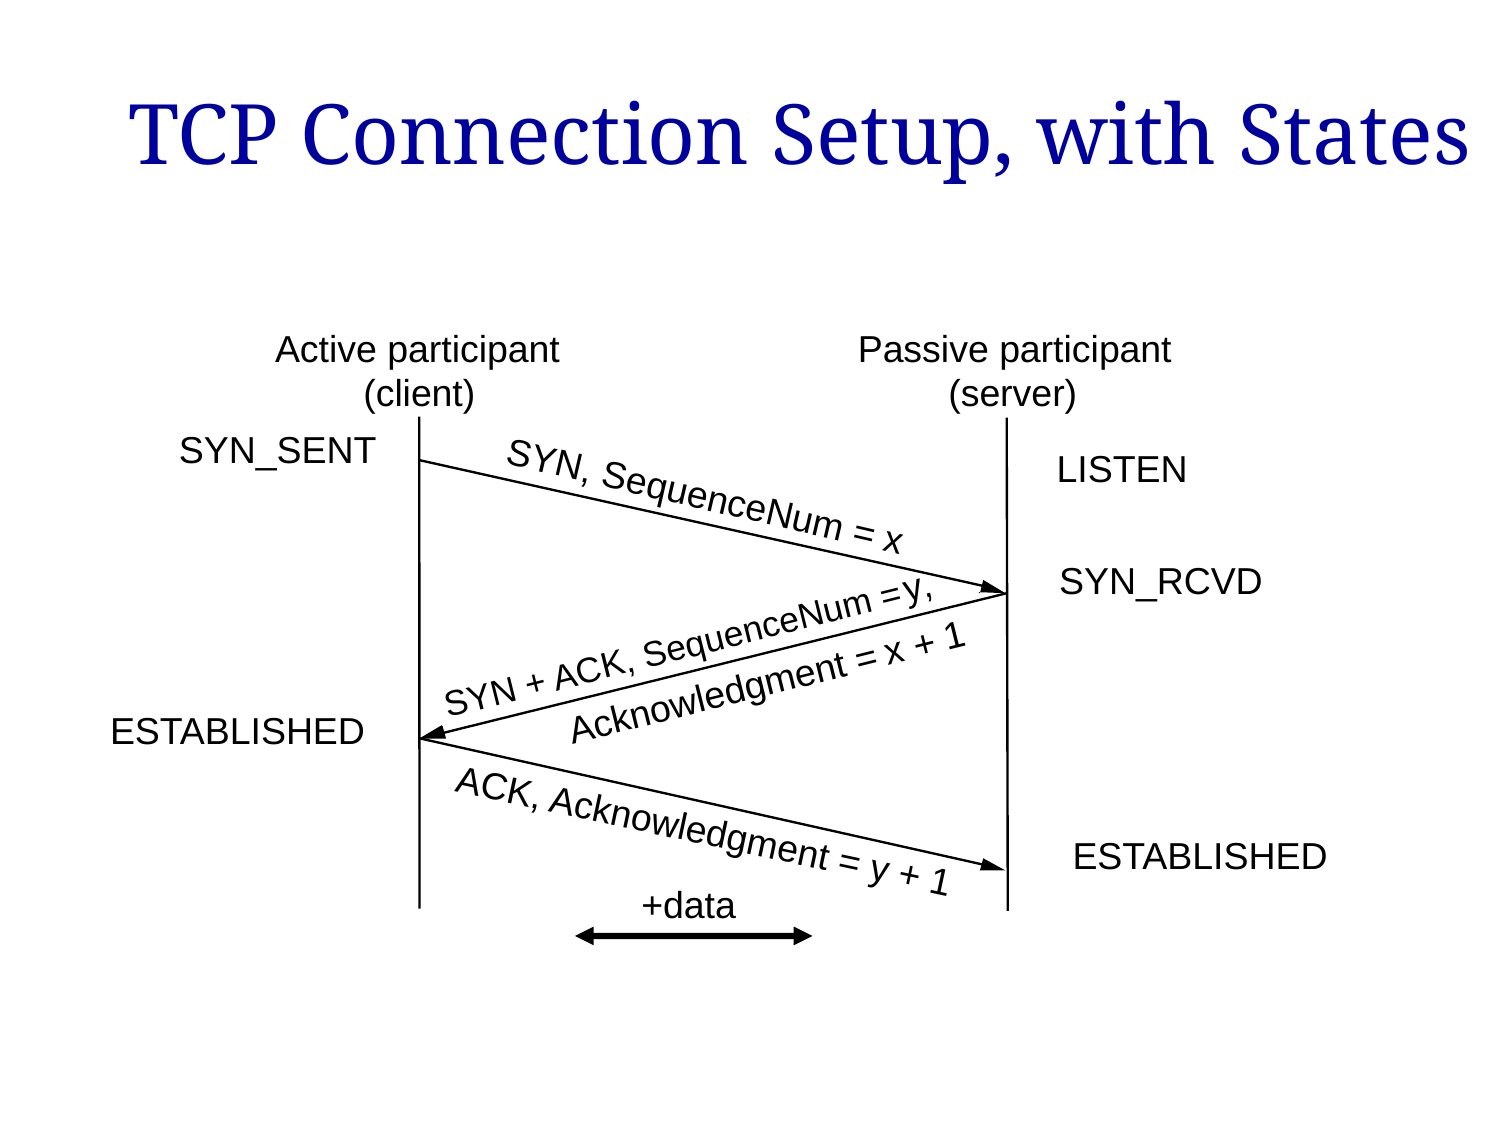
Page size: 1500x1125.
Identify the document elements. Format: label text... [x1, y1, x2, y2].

title TCP Connection Setup, with States [99, 37, 1500, 226]
text_box [574, 929, 813, 943]
text_box [419, 725, 447, 739]
text_box 1 [926, 855, 956, 904]
text_box SYN_RCVD [1044, 549, 1278, 610]
text_box ESTABLISHED [1057, 824, 1343, 885]
text_box SYN + ACK, SequenceNum = [439, 569, 910, 725]
text_box + [884, 846, 935, 900]
text_box +data [626, 873, 751, 934]
text_box (server) [948, 368, 1078, 414]
text_box Active participant [275, 324, 561, 370]
text_box [978, 579, 1006, 594]
text_box SYN, SequenceNum = [502, 427, 890, 559]
text_box Passive participant [858, 324, 1173, 370]
text_box x [880, 514, 909, 563]
text_box (client) [363, 368, 476, 414]
text_box , [916, 561, 936, 606]
text_box + [897, 615, 951, 669]
text_box y [897, 561, 926, 610]
text_box 1 [938, 609, 970, 658]
text_box x [878, 624, 908, 674]
text_box [978, 858, 1006, 871]
text_box Acknowledgment = [563, 629, 889, 752]
text_box ESTABLISHED [95, 699, 381, 760]
text_box LISTEN [1041, 437, 1203, 498]
text_box SYN_SENT [164, 418, 392, 479]
text_box y [866, 843, 893, 892]
text_box ACK, Acknowledgment = [452, 755, 876, 887]
